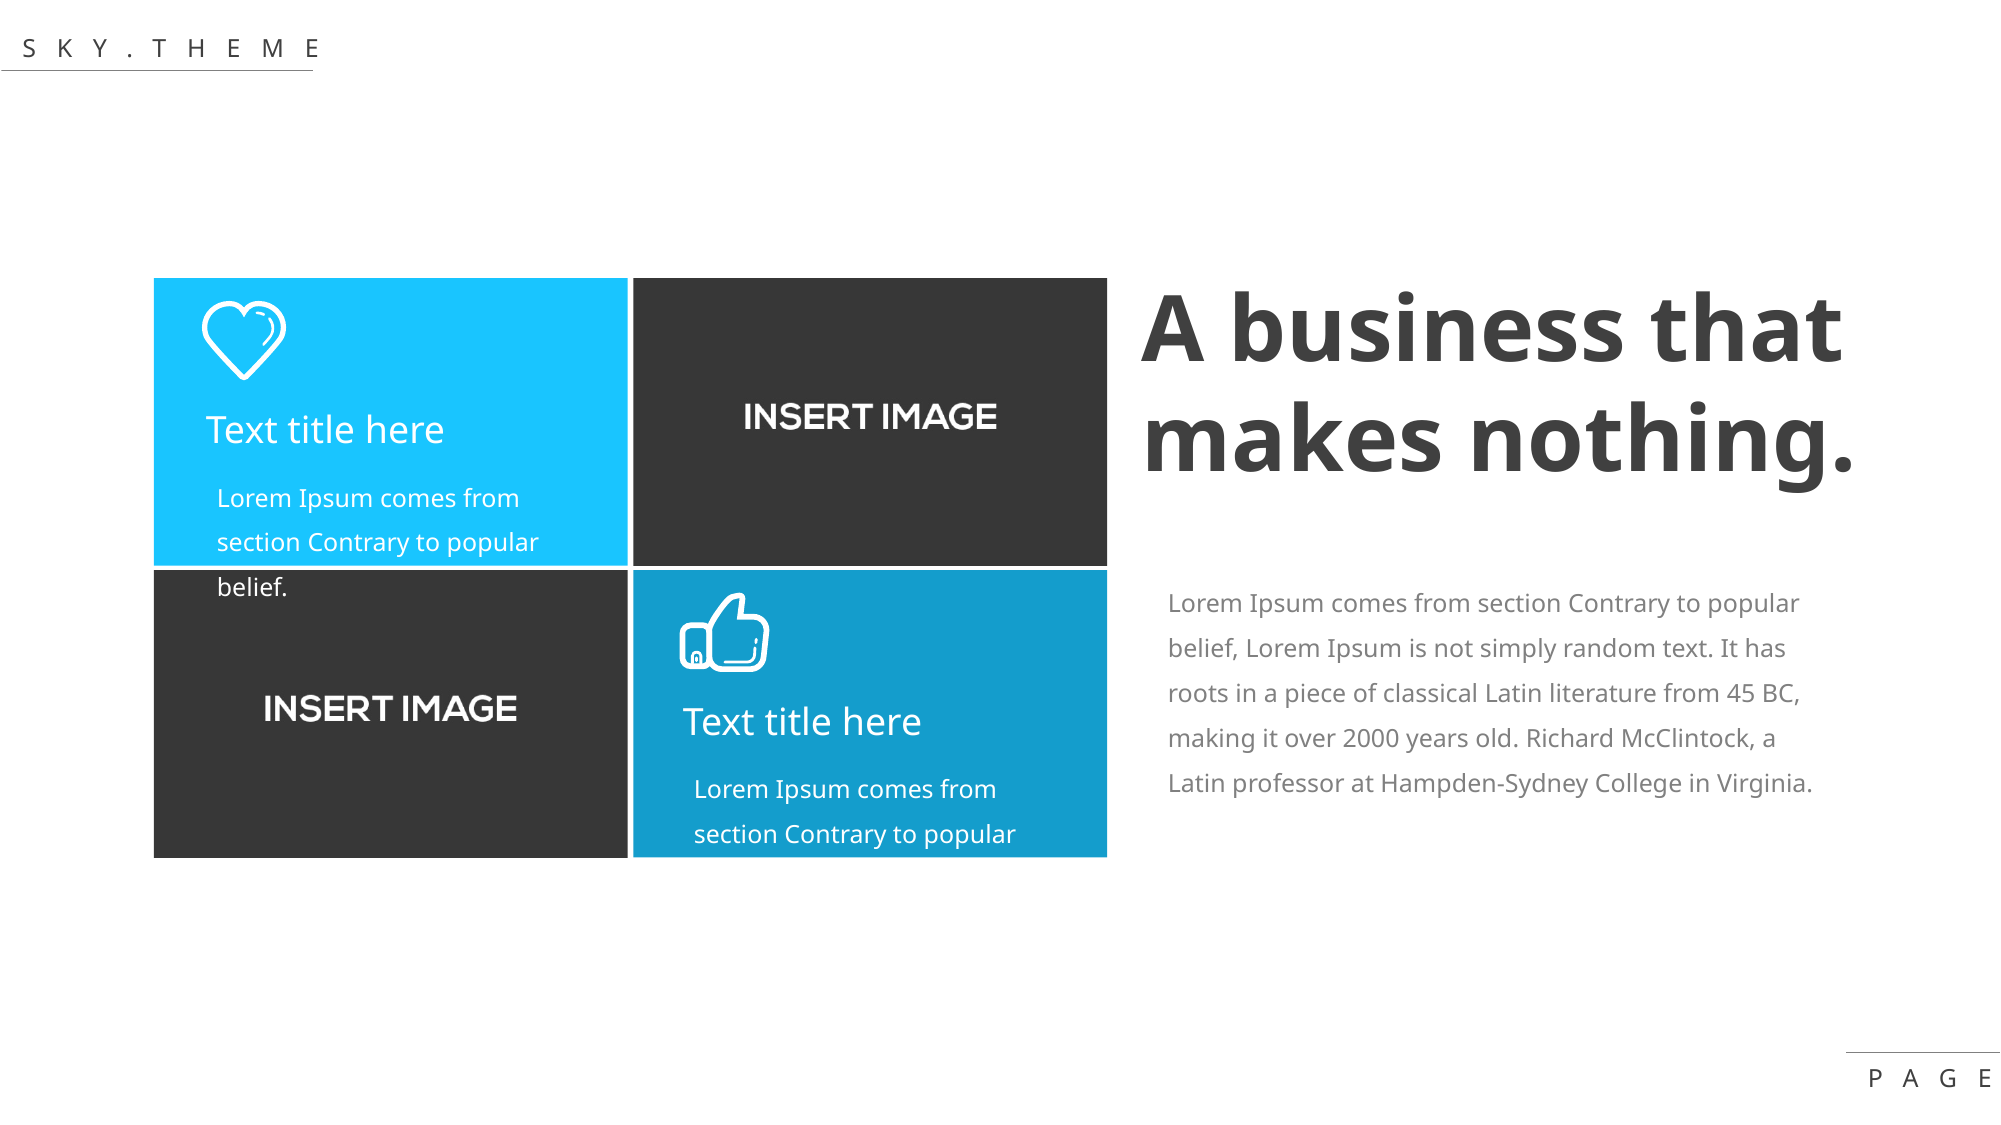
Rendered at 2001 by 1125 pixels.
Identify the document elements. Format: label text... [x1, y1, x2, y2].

text_box [632, 569, 1108, 858]
text_box Lorem Ipsum comes from section Contrary to popular belief, Lorem Ipsum is not simply random text. It has roots in a piece of classical Latin literature from 45 BC, making it over 2000 years old. Richard McClintock, a Latin professor at Hampden-Sydney College in Virginia. [1153, 565, 1847, 805]
text_box Text title here [191, 399, 461, 459]
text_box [679, 592, 770, 672]
picture [633, 278, 1108, 566]
text_box Lorem Ipsum comes from section Contrary to popular belief. [202, 459, 605, 569]
text_box Lorem Ipsum comes from section Contrary to popular belief. [679, 751, 1082, 901]
text_box [153, 277, 629, 567]
text_box Text title here [668, 690, 938, 751]
text_box A business that makes nothing. [1127, 262, 1873, 498]
picture [153, 569, 628, 858]
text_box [201, 300, 287, 381]
